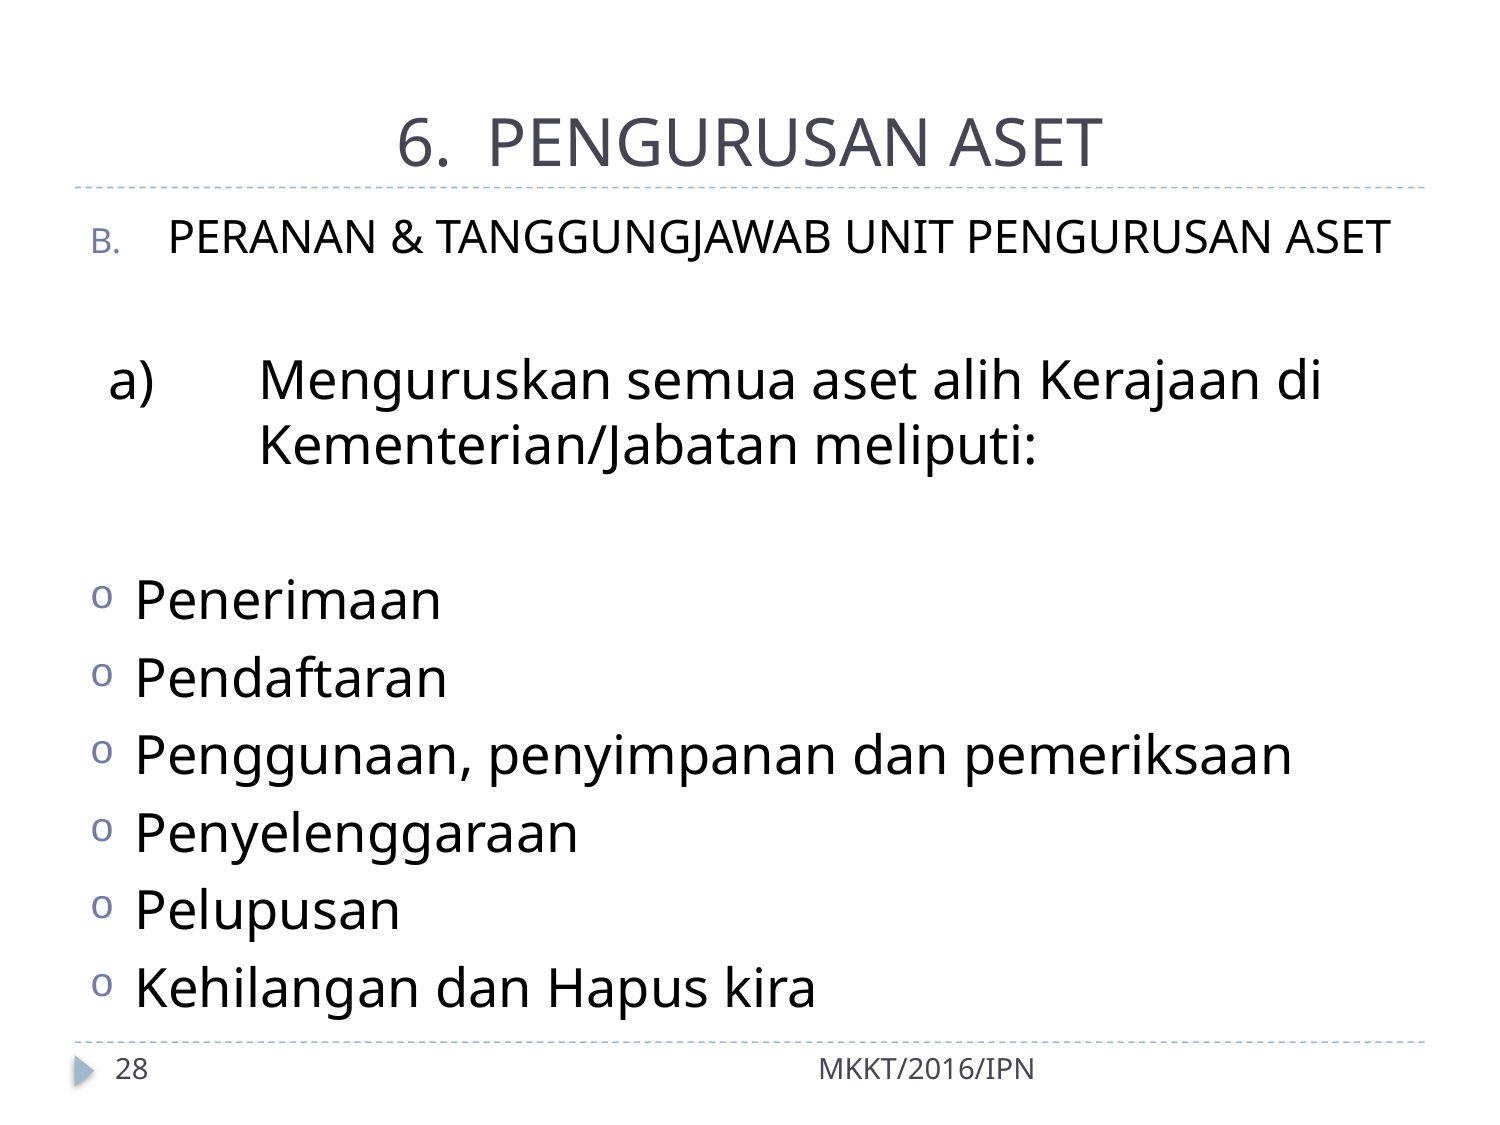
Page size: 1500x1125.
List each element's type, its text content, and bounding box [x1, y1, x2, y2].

list PERANAN & TANGGUNGJAWAB UNIT PENGURUSAN ASET [75, 200, 1425, 325]
footer MKKT/2016/IPN [475, 1042, 1051, 1103]
slide_number 28 [100, 1042, 426, 1103]
title 6. PENGURUSAN ASET [75, 24, 1425, 188]
text_box a) Menguruskan semua aset alih Kerajaan di Kementerian/Jabatan meliputi: Penerimaan Pendaftaran Penggunaan, penyimpanan dan pemeriksaan Penyelenggaraan Pelupusan Kehilangan dan Hapus kira [74, 337, 1425, 1043]
